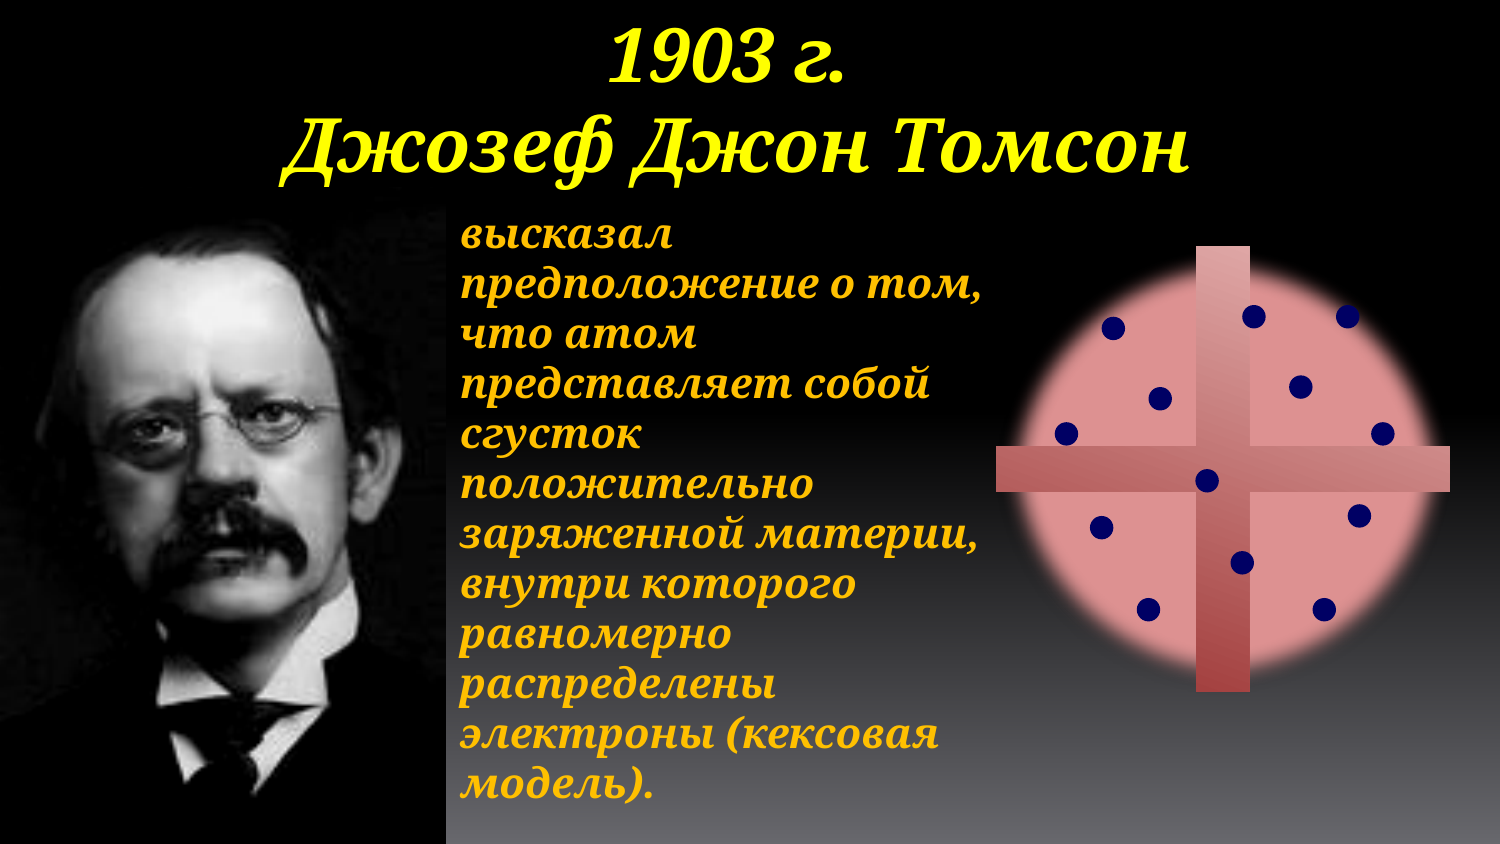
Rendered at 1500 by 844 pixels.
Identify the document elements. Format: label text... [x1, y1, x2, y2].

text_box [1332, 301, 1364, 333]
text_box [1238, 301, 1270, 333]
picture [0, 187, 446, 844]
text_box [1343, 500, 1376, 532]
text_box [1253, 496, 1416, 655]
text_box [1367, 418, 1399, 450]
text_box 1903 г. Джозеф Джон Томсон [35, 0, 1442, 195]
text_box [1050, 418, 1083, 450]
text_box [1008, 242, 1454, 696]
text_box [1035, 496, 1192, 653]
text_box [1308, 594, 1340, 626]
text_box [1097, 312, 1129, 345]
text_box [1191, 465, 1223, 497]
text_box [1226, 547, 1258, 579]
text_box [1285, 371, 1317, 403]
text_box [1132, 594, 1165, 626]
text_box [1035, 287, 1192, 442]
text_box высказал предположение о том, что атом представляет собой сгусток положительно заряженной материи, внутри которого равномерно распределены электроны (кексовая модель). [452, 199, 1008, 815]
text_box [1144, 383, 1176, 415]
text_box [1086, 512, 1118, 544]
text_box [1253, 285, 1416, 442]
